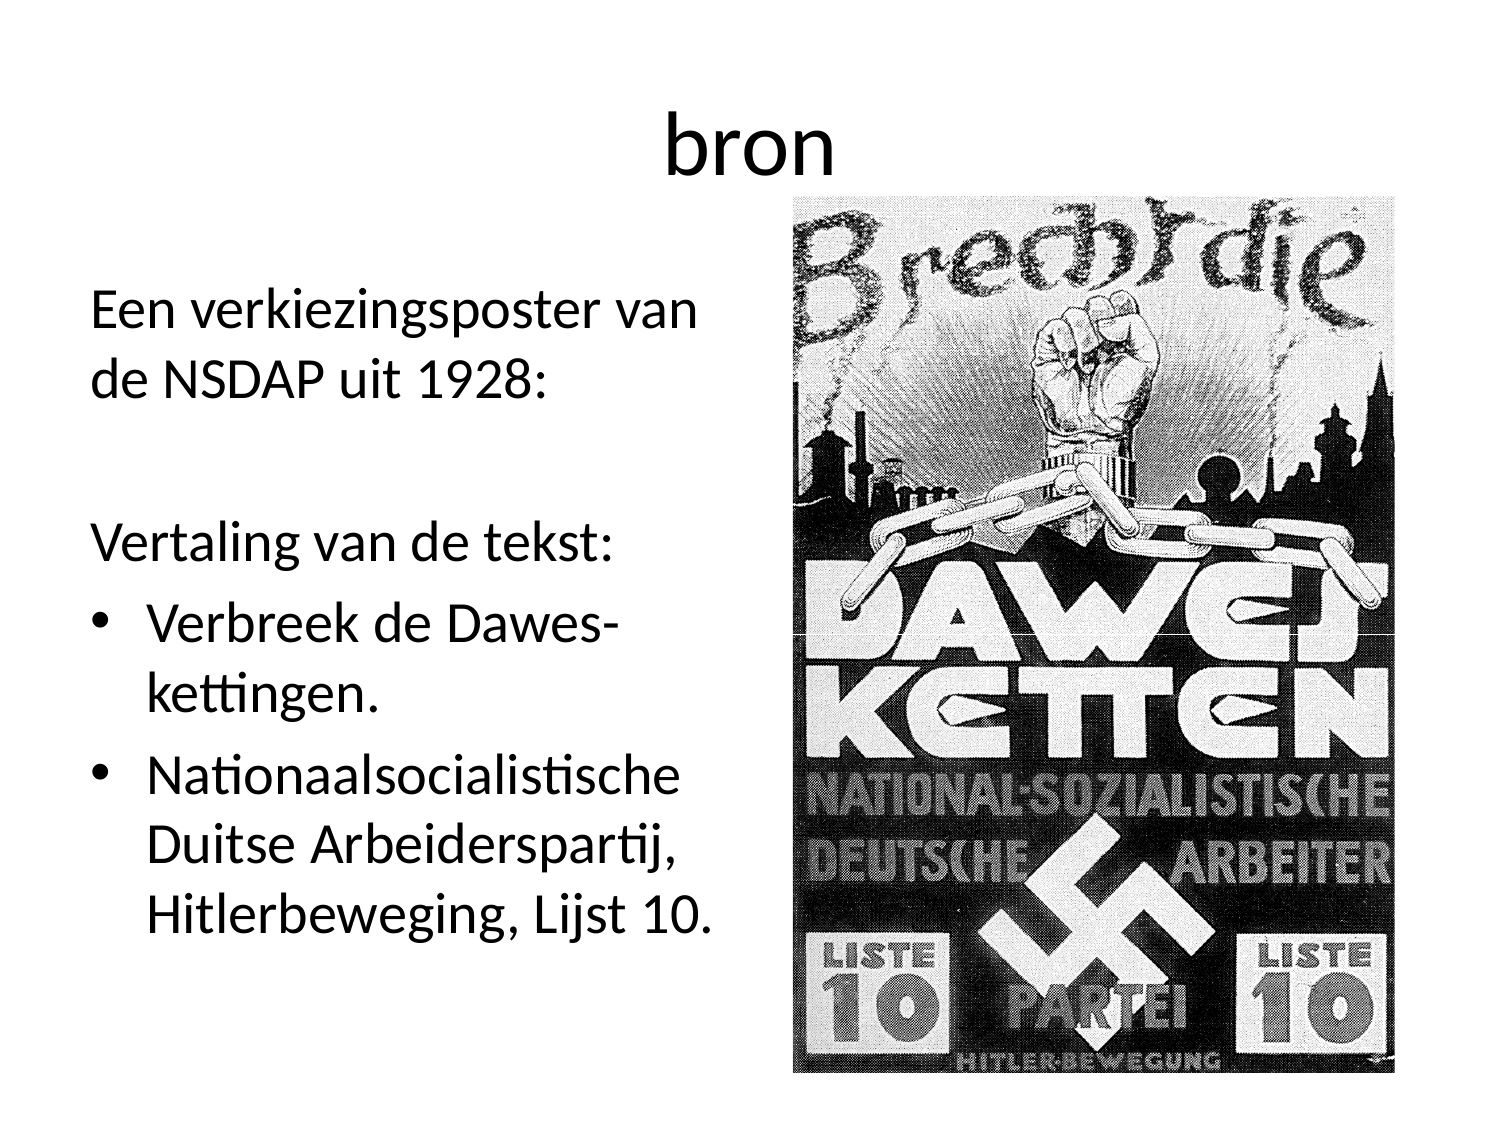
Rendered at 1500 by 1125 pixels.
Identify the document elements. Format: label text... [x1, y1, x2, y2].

picture [792, 195, 1395, 1074]
list Een verkiezingsposter van de NSDAP uit 1928: Vertaling van de tekst: Verbreek de Dawes-kettingen. Nationaalsocialistische Duitse Arbeiderspartij, Hitlerbeweging, Lijst 10. [75, 262, 738, 1005]
title bron [75, 45, 1425, 233]
